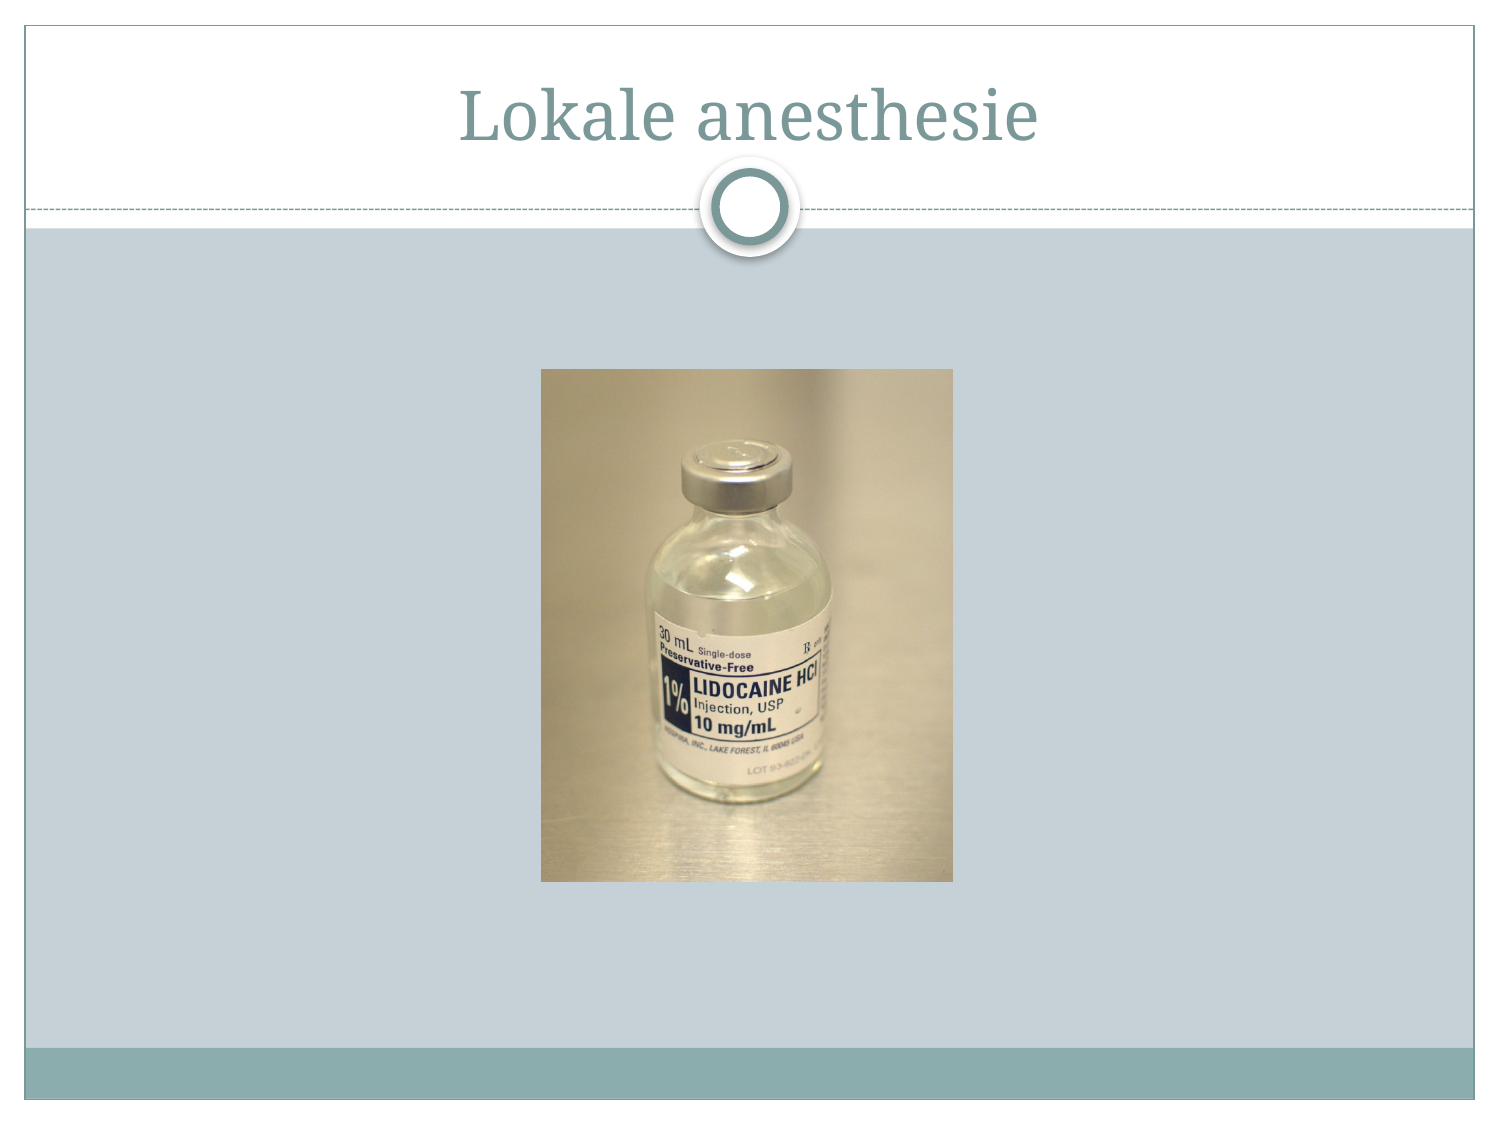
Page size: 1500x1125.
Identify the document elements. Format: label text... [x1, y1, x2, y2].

title Lokale anesthesie [49, 37, 1450, 162]
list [541, 369, 953, 882]
